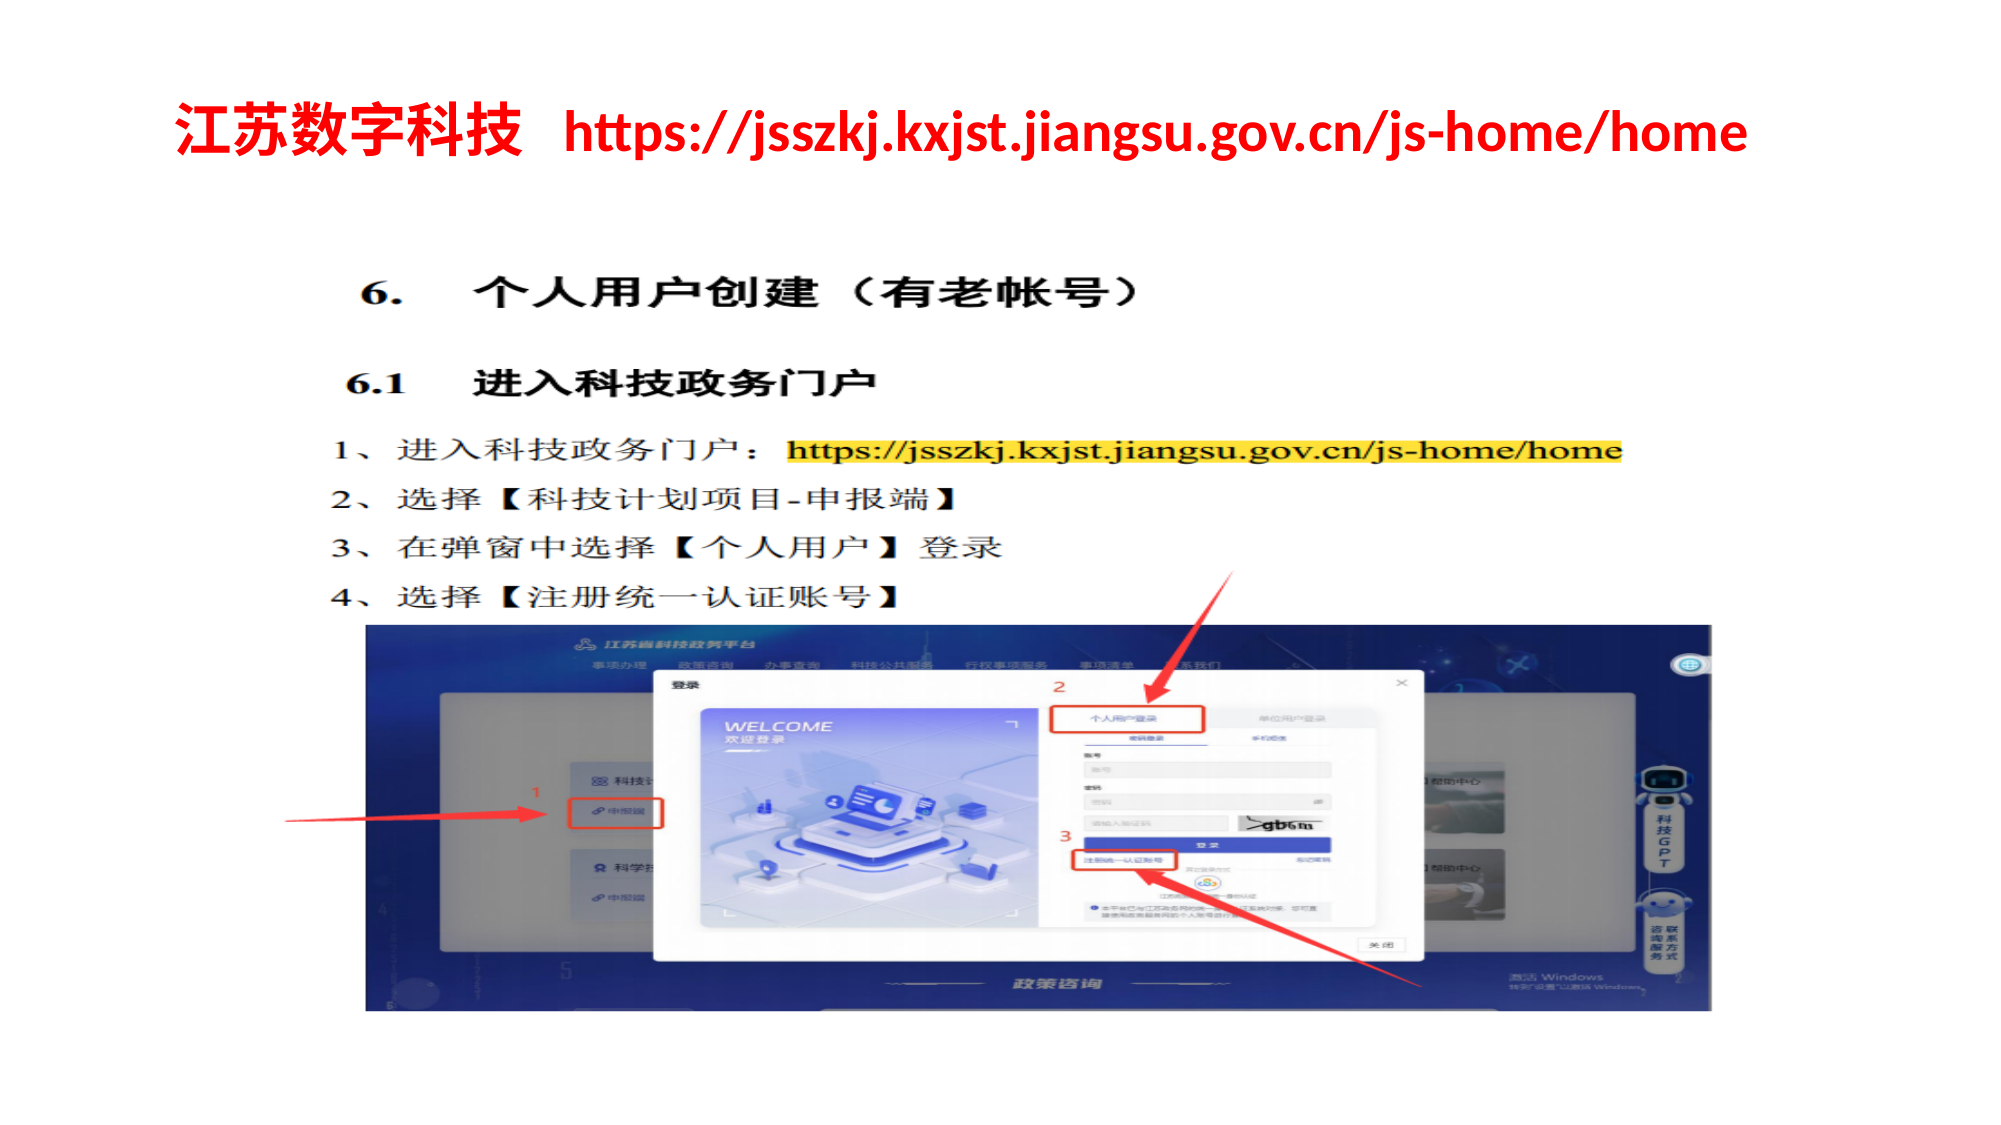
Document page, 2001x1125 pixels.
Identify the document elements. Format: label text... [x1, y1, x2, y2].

picture [158, 249, 1857, 1026]
text_box 江苏数字科技 https://jsszkj.kxjst.jiangsu.gov.cn/js-home/home [158, 86, 1823, 171]
